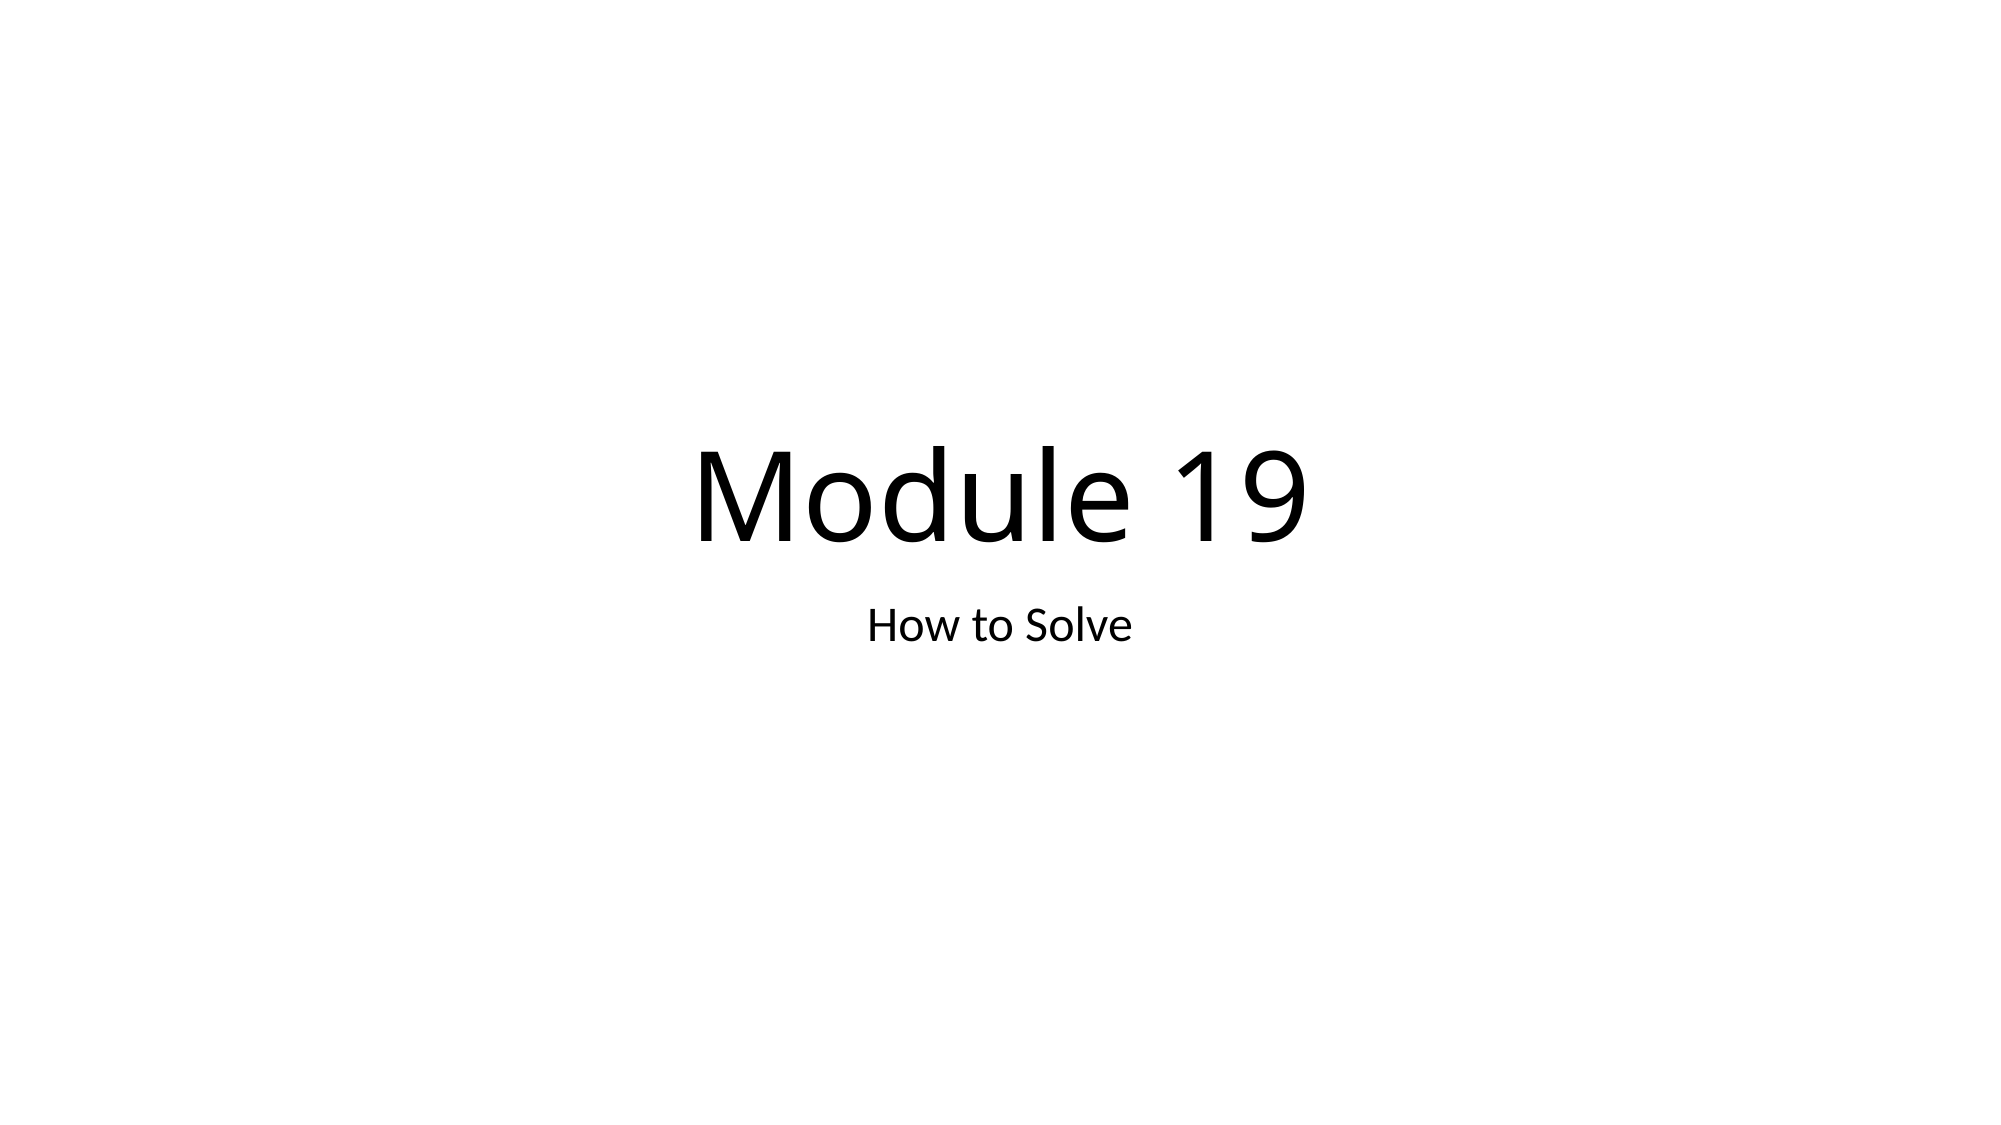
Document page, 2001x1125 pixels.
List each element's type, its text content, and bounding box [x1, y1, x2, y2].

subtitle How to Solve [249, 590, 1750, 863]
title Module 19 [249, 184, 1750, 576]
